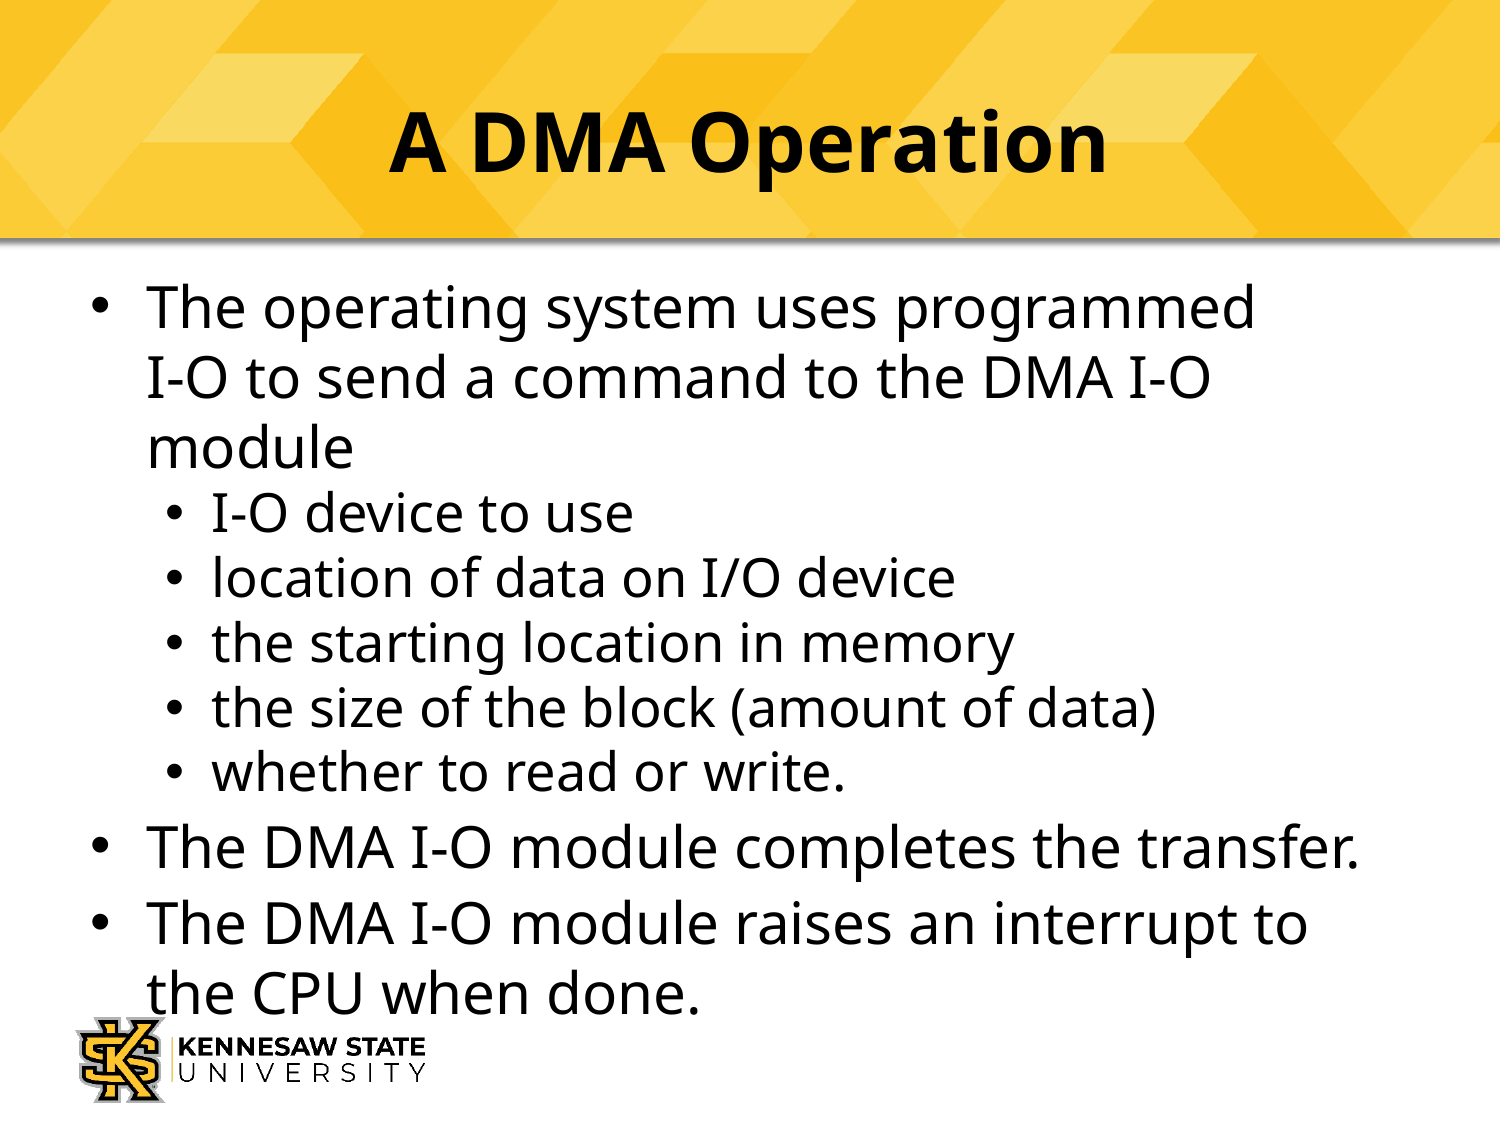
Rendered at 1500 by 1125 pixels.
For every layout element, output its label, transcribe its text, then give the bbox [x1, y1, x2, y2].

picture [0, 0, 1500, 251]
picture [75, 1017, 425, 1103]
list The operating system uses programmed I-O to send a command to the DMA I-O module I-O device to use location of data on I/O device the starting location in memory the size of the block (amount of data) whether to read or write. The DMA I-O module completes the transfer. The DMA I-O module raises an interrupt to the CPU when done. [75, 262, 1425, 1005]
title A DMA Operation [75, 45, 1425, 233]
